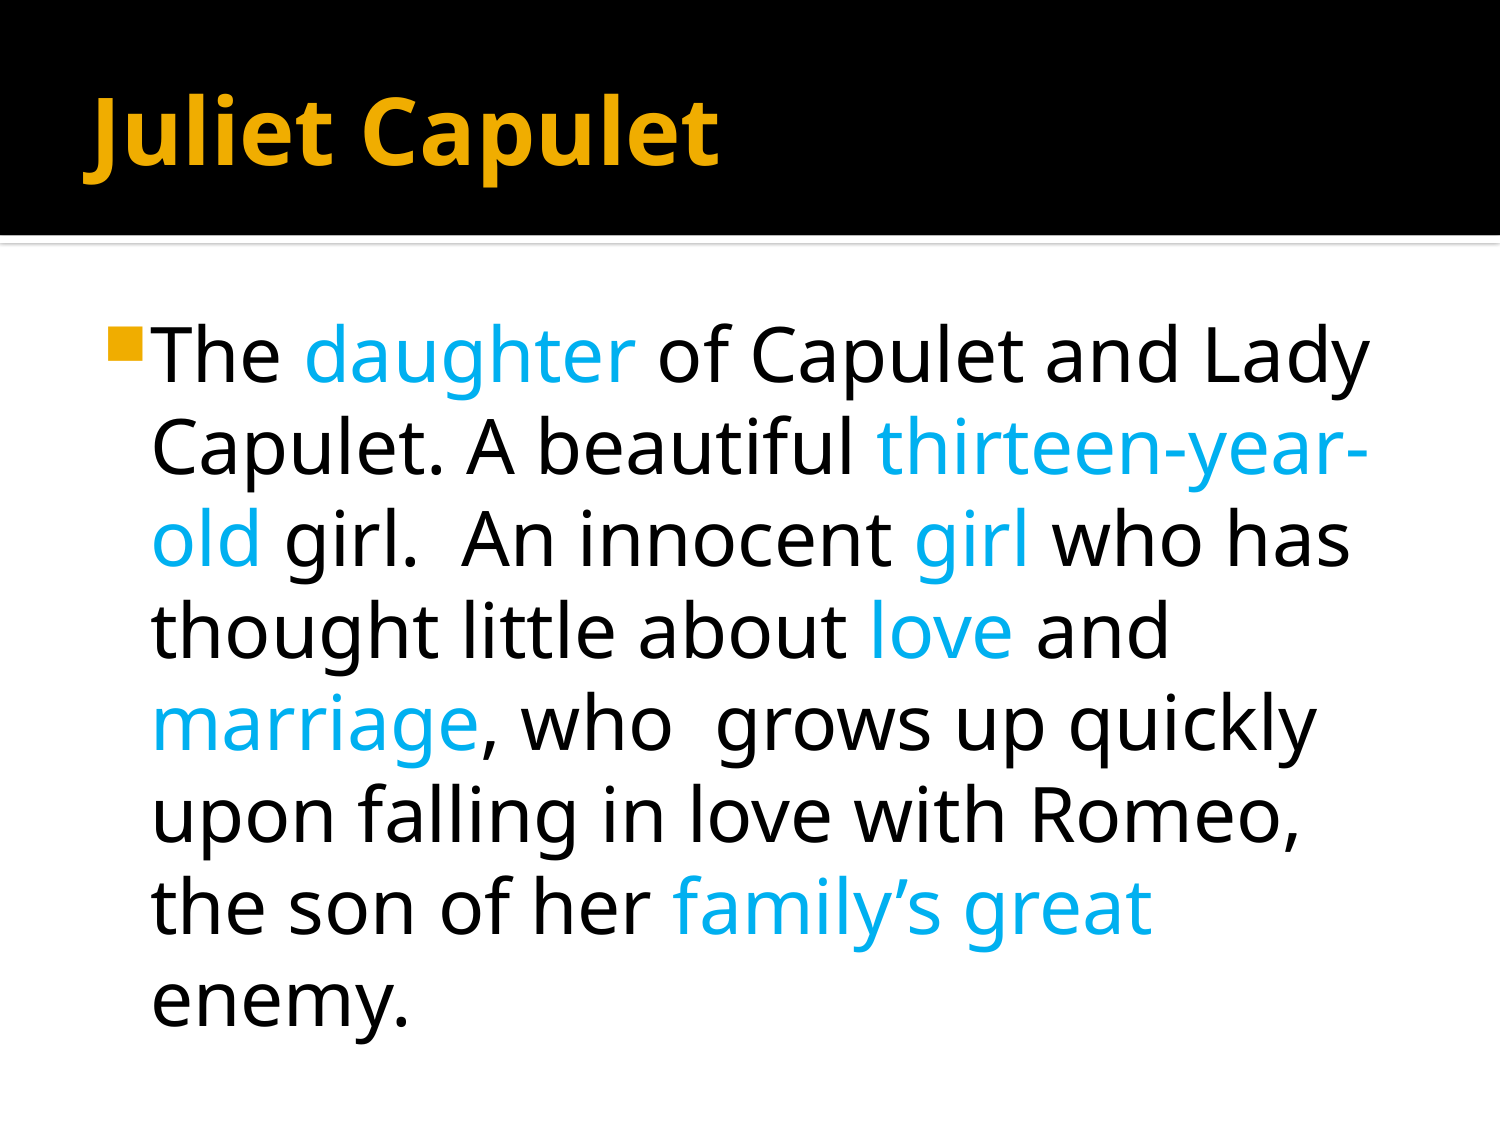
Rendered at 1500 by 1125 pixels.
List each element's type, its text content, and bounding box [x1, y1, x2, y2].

title Juliet Capulet [75, 25, 1425, 231]
list The daughter of Capulet and Lady Capulet. A beautiful thirteen-year-old girl. An innocent girl who has thought little about love and marriage, who grows up quickly upon falling in love with Romeo, the son of her family’s great enemy. [75, 291, 1425, 1050]
